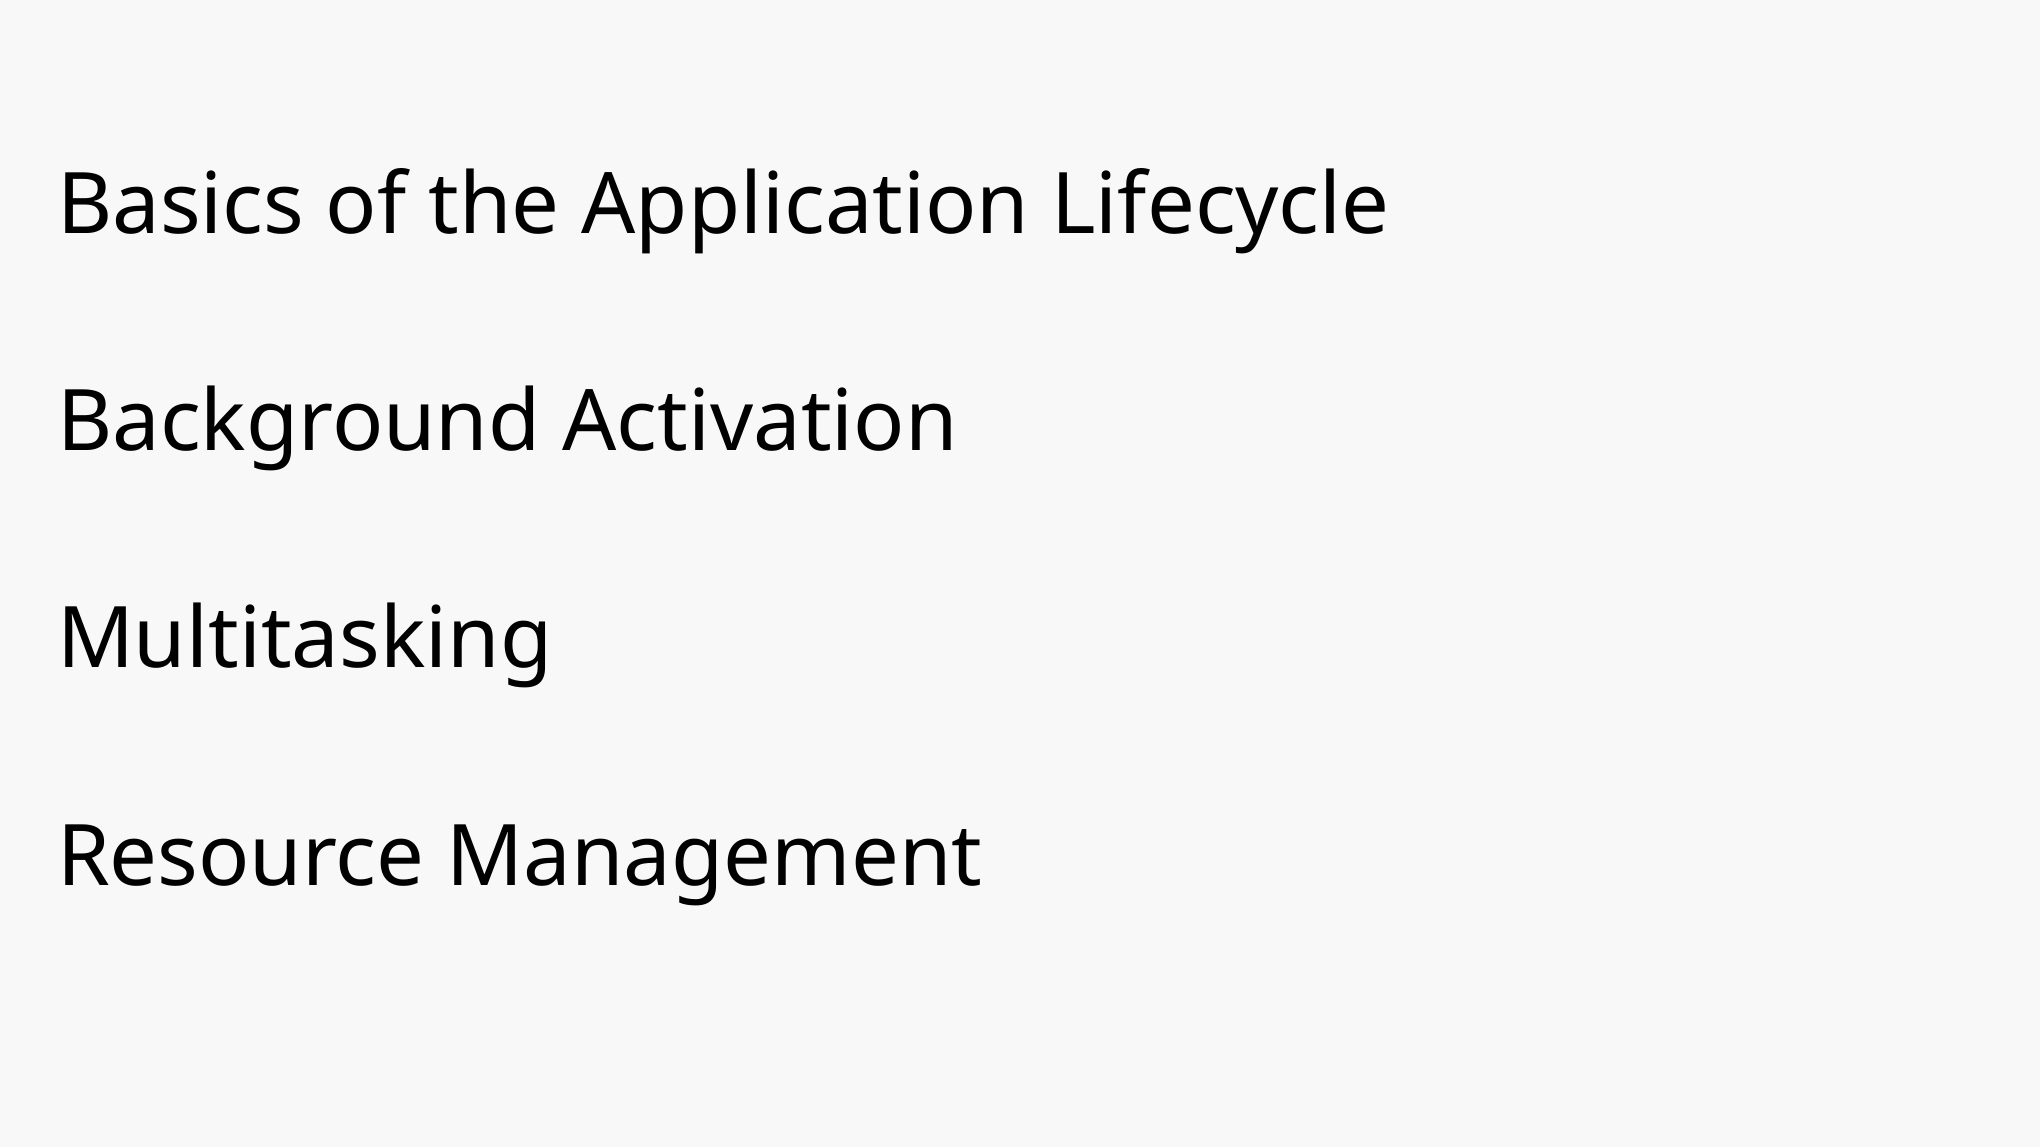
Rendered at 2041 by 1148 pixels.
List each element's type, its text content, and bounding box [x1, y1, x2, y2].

list Basics of the Application Lifecycle Background Activation Multitasking Resource Management [33, 144, 1983, 1047]
